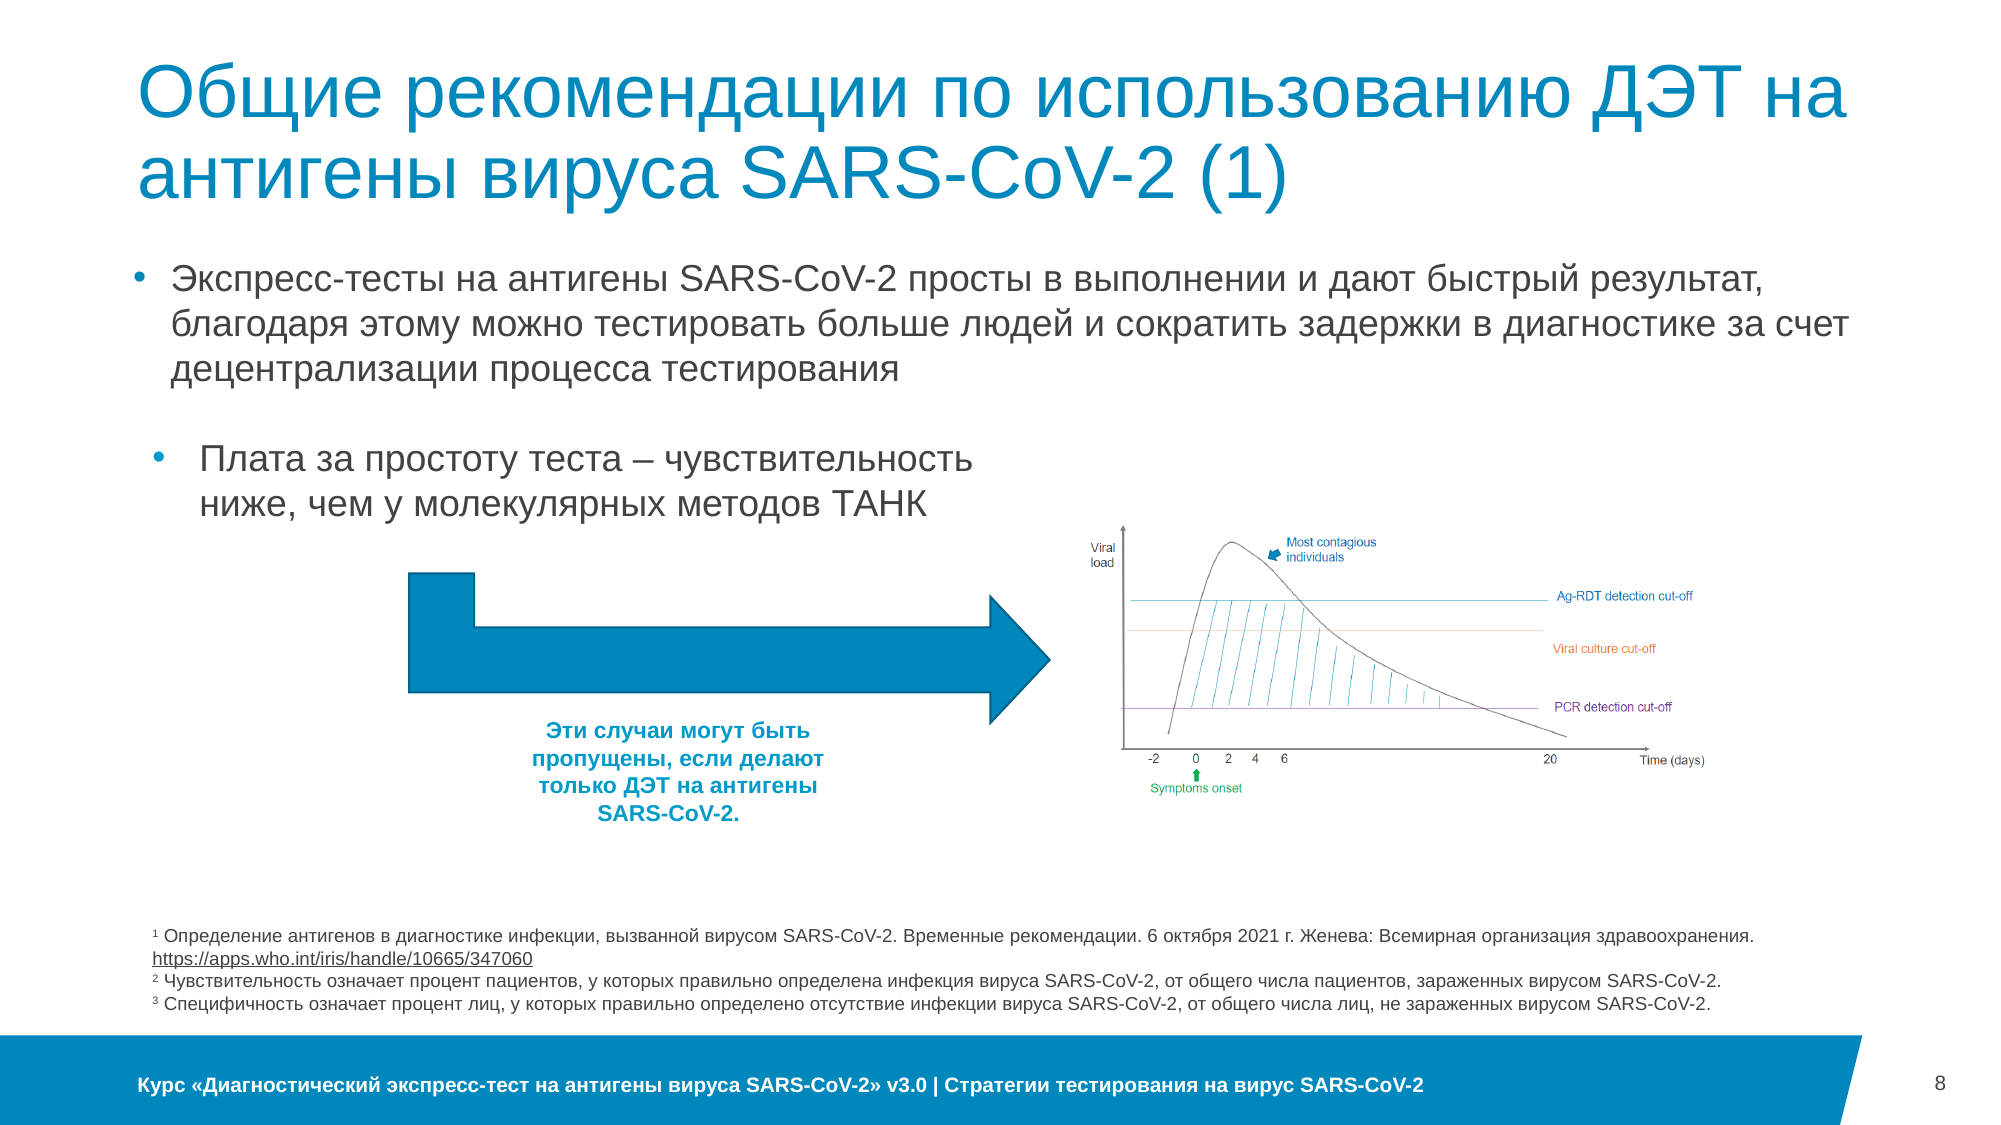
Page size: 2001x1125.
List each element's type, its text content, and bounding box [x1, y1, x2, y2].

title Общие рекомендации по использованию ДЭТ на антигены вируса SARS-CoV-2 (1) [137, 59, 1863, 215]
text_box 1 Определение антигенов в диагностике инфекции, вызванной вирусом SARS-CoV-2. Временные рекомендации. 6 октября 2021 г. Женева: Всемирная организация здравоохранения. https://apps.who.int/iris/handle/10665/347060 2 Чувствительность означает процент пациентов, у которых правильно определена инфекция вируса SARS-CoV-2, от общего числа пациентов, зараженных вирусом SARS-CoV-2. 3 Специфичность означает процент лиц, у которых правильно определено отсутствие инфекции вируса SARS-CoV-2, от общего числа лиц, не зараженных вирусом SARS-CoV-2. [137, 916, 1779, 1022]
slide_number 8 [1862, 1035, 1947, 1125]
list Экспресс-тесты на антигены SARS-CoV-2 просты в выполнении и дают быстрый результат, благодаря этому можно тестировать больше людей и сократить задержки в диагностике за счет децентрализации процесса тестирования [118, 246, 1931, 917]
text_box Плата за простоту теста – чувствительность ниже, чем у молекулярных методов ТАНК [137, 426, 1011, 577]
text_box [408, 573, 1050, 807]
footer Курс «Диагностический экспресс-тест на антигены вируса SARS-CoV-2» v3.0 | Стратегии тестирования на вирус SARS-CoV-2 [137, 1042, 1658, 1125]
picture [1083, 502, 1707, 797]
